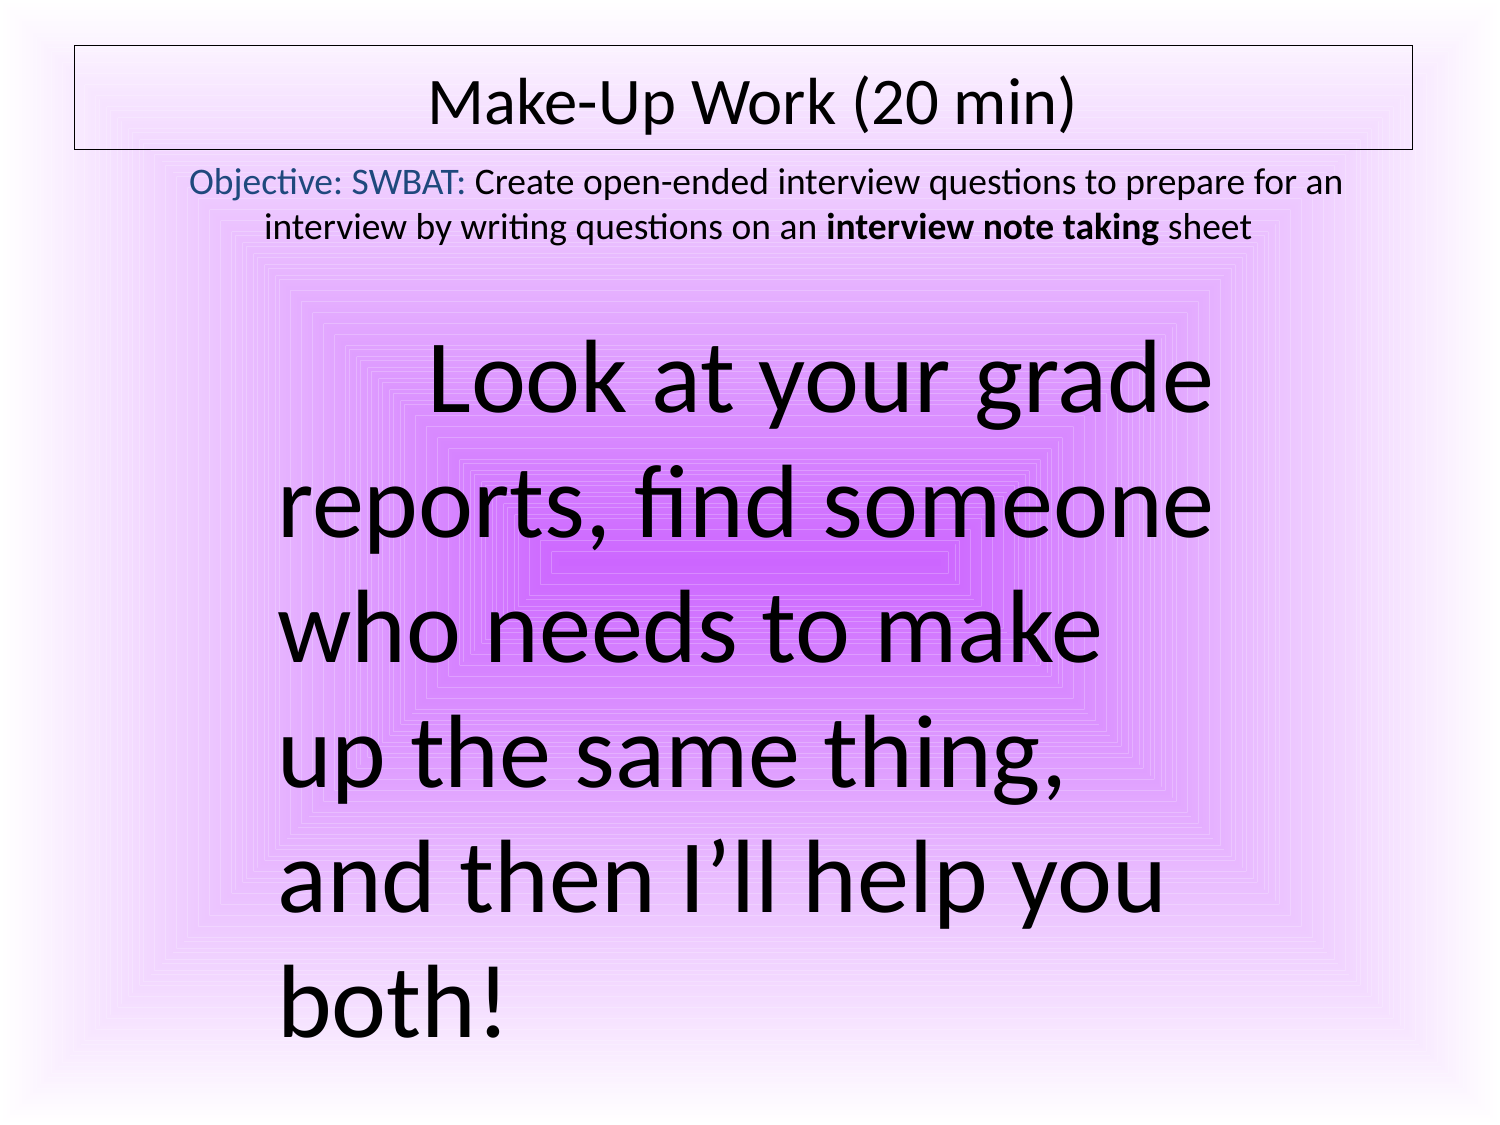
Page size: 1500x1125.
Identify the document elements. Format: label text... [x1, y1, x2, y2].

text_box Objective: SWBAT: Create open-ended interview questions to prepare for an interview by writing questions on an interview note taking sheet [70, 149, 1413, 300]
text_box Make-Up Work (20 min) [74, 45, 1413, 149]
text_box Look at your grade reports, find someone who needs to make up the same thing, and then I’ll help you both! [262, 301, 1236, 1066]
